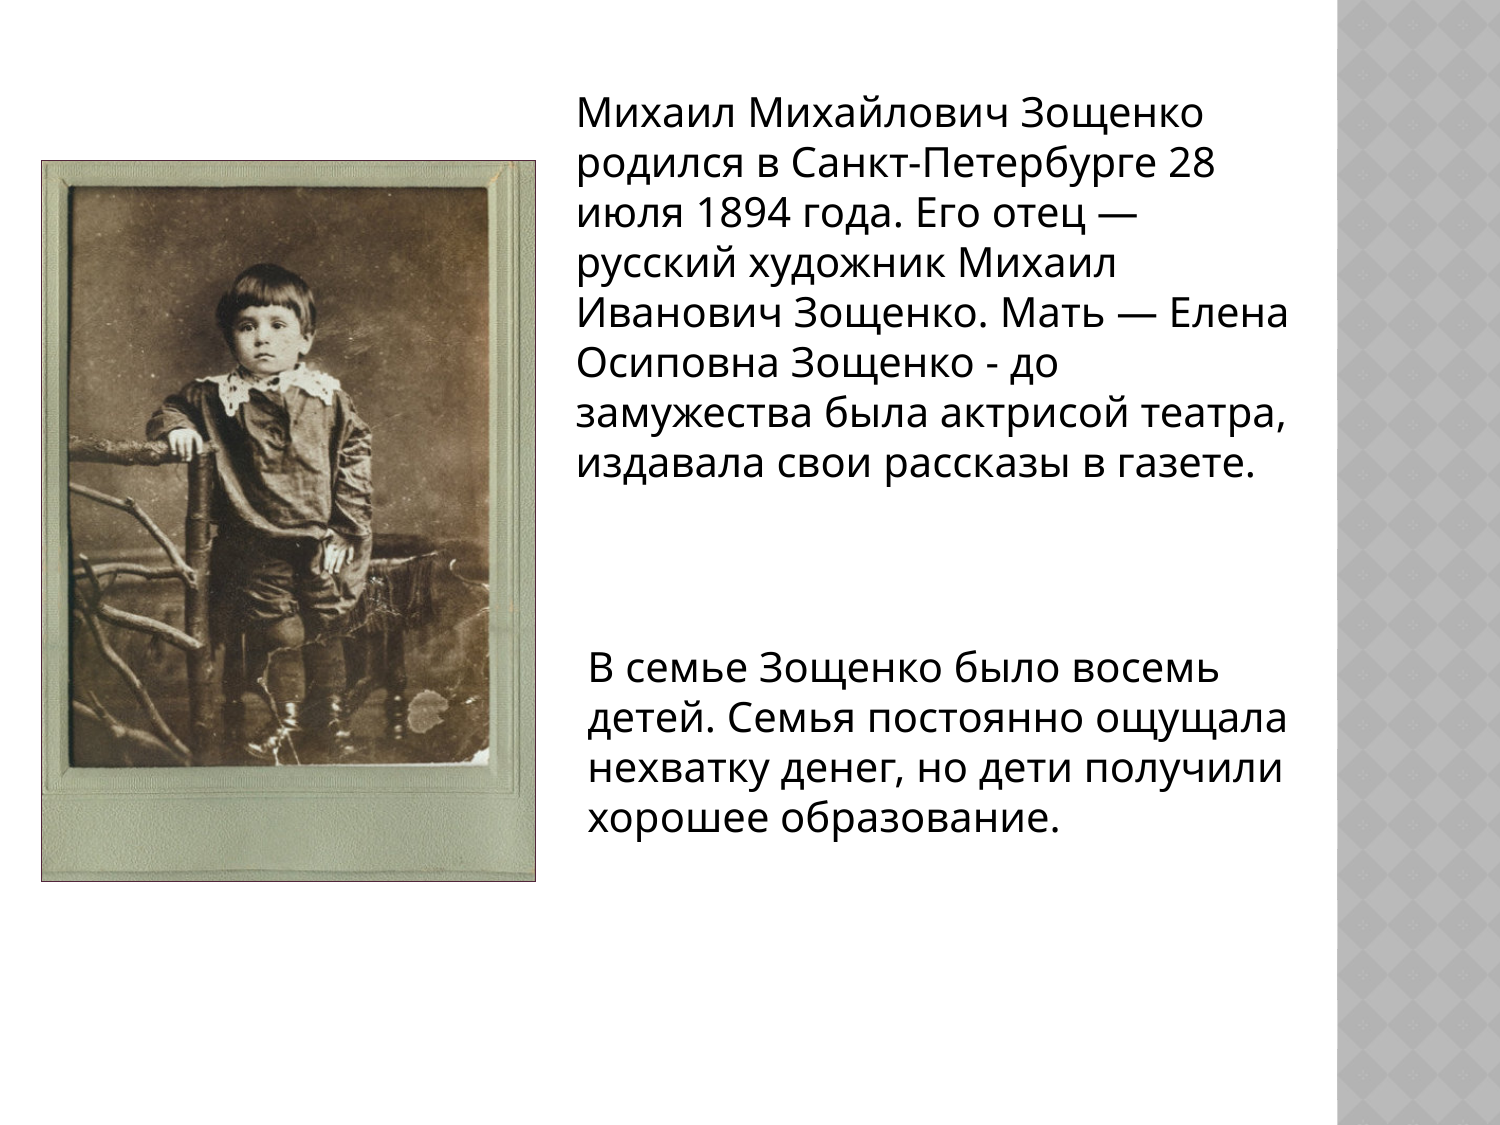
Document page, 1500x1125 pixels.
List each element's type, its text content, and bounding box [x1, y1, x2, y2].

text_box В семье Зощенко было восемь детей. Семья постоянно ощущала нехватку денег, но дети получили хорошее образование. [572, 633, 1323, 849]
text_box Михаил Михайлович Зощенко родился в Санкт-Петербурге 28 июля 1894 года. Его отец — русский художник Михаил Иванович Зощенко. Мать — Елена Осиповна Зощенко - до замужества была актрисой театра, издавала свои рассказы в газете. [560, 78, 1311, 493]
picture [40, 160, 537, 882]
